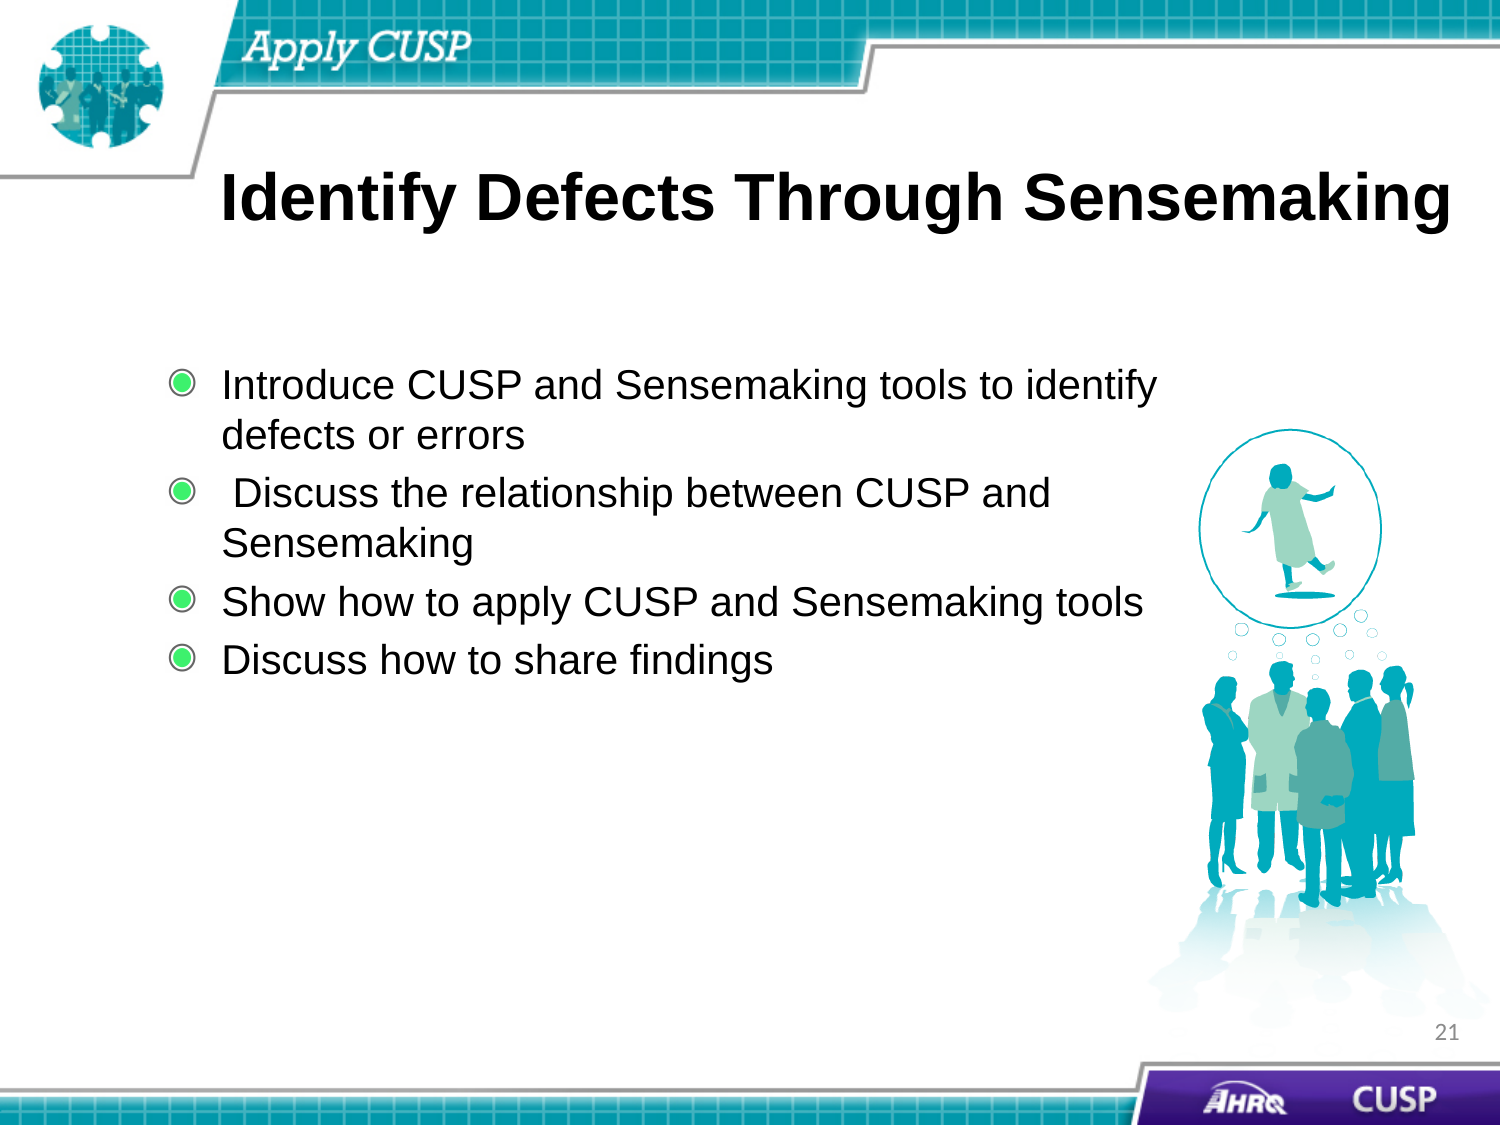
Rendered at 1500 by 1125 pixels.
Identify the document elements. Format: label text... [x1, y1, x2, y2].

title Identify Defects Through Sensemaking [162, 99, 1500, 288]
list Introduce CUSP and Sensemaking tools to identify defects or errors Discuss the relationship between CUSP and Sensemaking Show how to apply CUSP and Sensemaking tools Discuss how to share findings [149, 349, 1188, 1038]
picture [0, 0, 1500, 1125]
